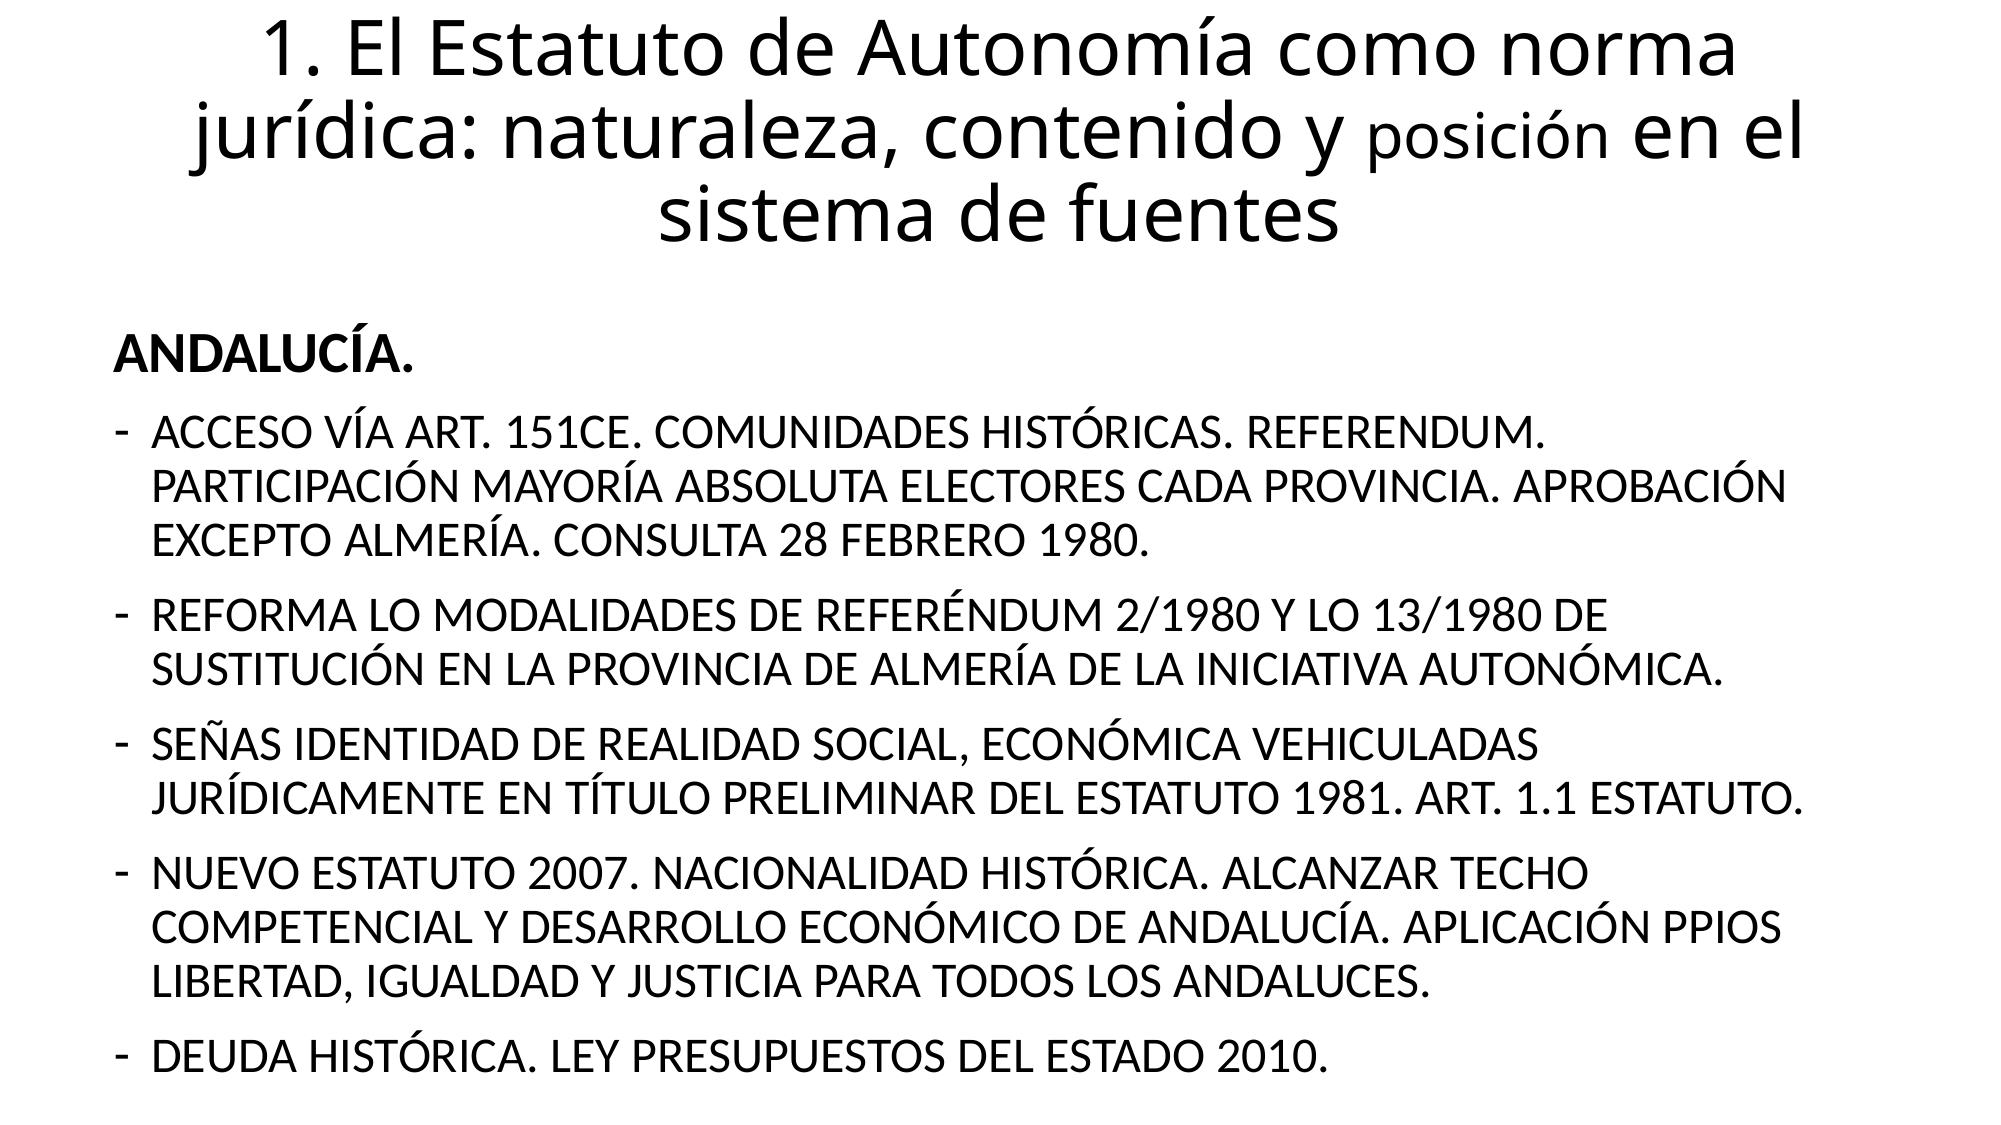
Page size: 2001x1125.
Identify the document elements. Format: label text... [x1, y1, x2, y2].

list ANDALUCÍA. ACCESO VÍA ART. 151CE. COMUNIDADES HISTÓRICAS. REFERENDUM. PARTICIPACIÓN MAYORÍA ABSOLUTA ELECTORES CADA PROVINCIA. APROBACIÓN EXCEPTO ALMERÍA. CONSULTA 28 FEBRERO 1980. REFORMA LO MODALIDADES DE REFERÉNDUM 2/1980 Y LO 13/1980 DE SUSTITUCIÓN EN LA PROVINCIA DE ALMERÍA DE LA INICIATIVA AUTONÓMICA. SEÑAS IDENTIDAD DE REALIDAD SOCIAL, ECONÓMICA VEHICULADAS JURÍDICAMENTE EN TÍTULO PRELIMINAR DEL ESTATUTO 1981. ART. 1.1 ESTATUTO. NUEVO ESTATUTO 2007. NACIONALIDAD HISTÓRICA. ALCANZAR TECHO COMPETENCIAL Y DESARROLLO ECONÓMICO DE ANDALUCÍA. APLICACIÓN PPIOS LIBERTAD, IGUALDAD Y JUSTICIA PARA TODOS LOS ANDALUCES. DEUDA HISTÓRICA. LEY PRESUPUESTOS DEL ESTADO 2010. [98, 314, 1824, 1125]
title 1. El Estatuto de Autonomía como norma jurídica: naturaleza, contenido y posición en el sistema de fuentes [137, 0, 1863, 268]
